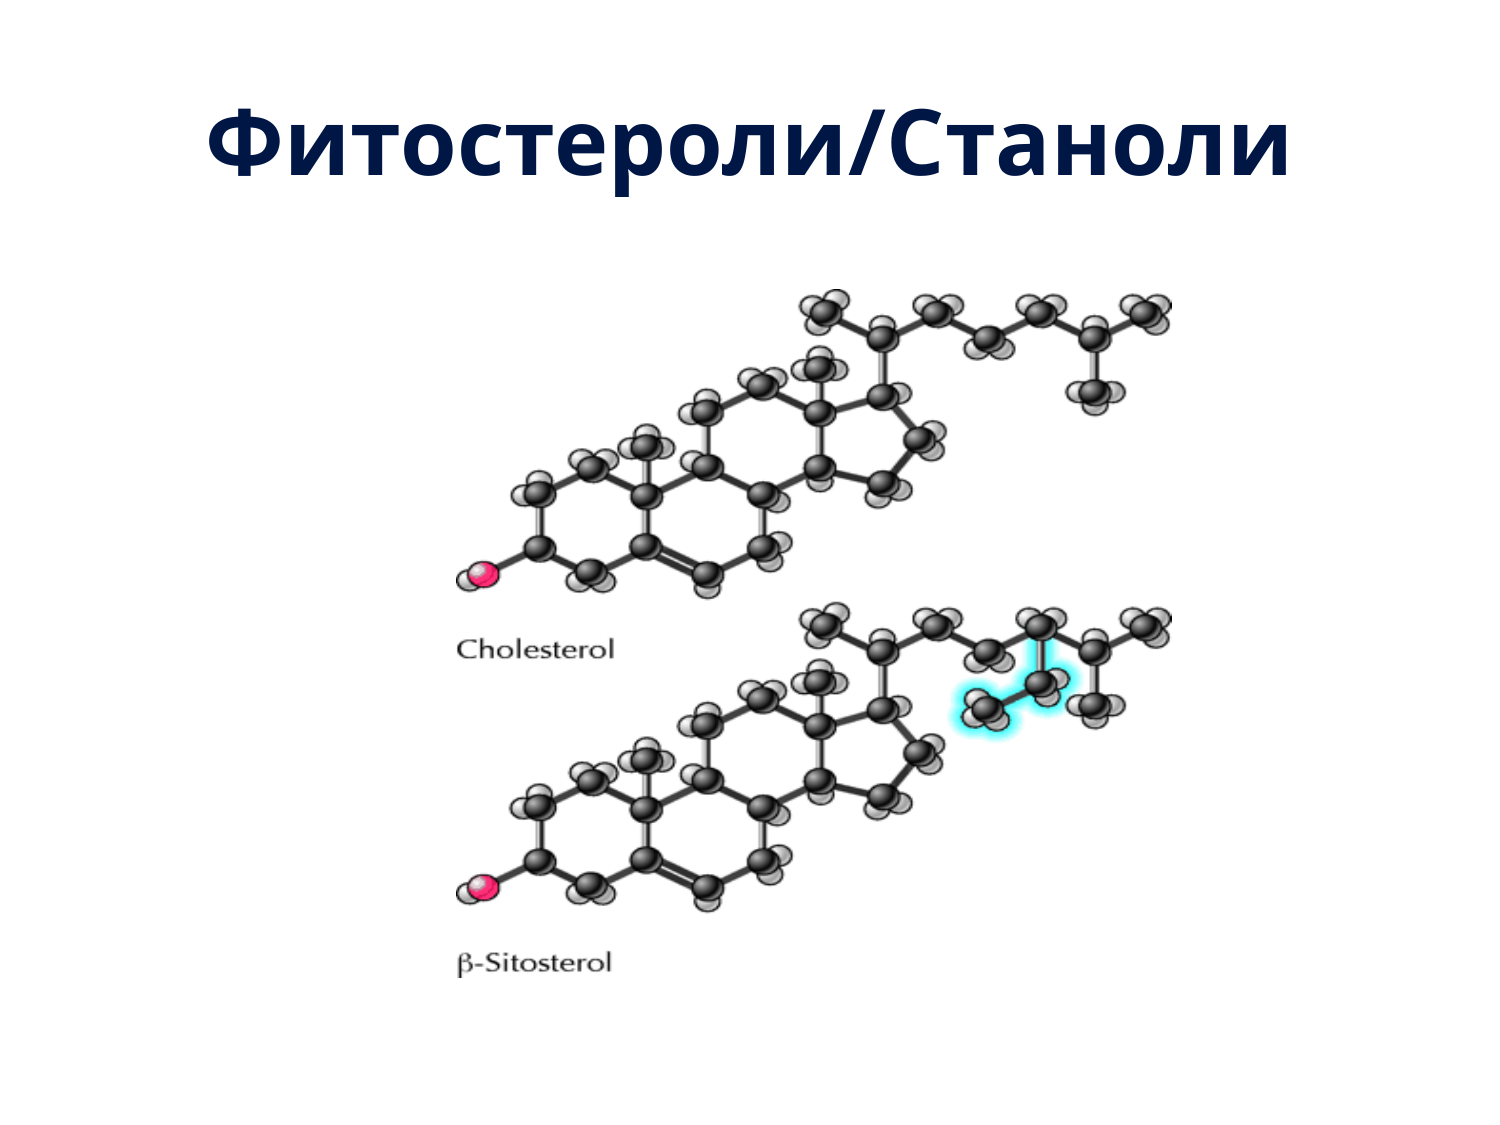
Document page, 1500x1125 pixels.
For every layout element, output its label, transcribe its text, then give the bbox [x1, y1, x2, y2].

title Фитостероли/Станоли [75, 45, 1425, 233]
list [455, 289, 1173, 978]
